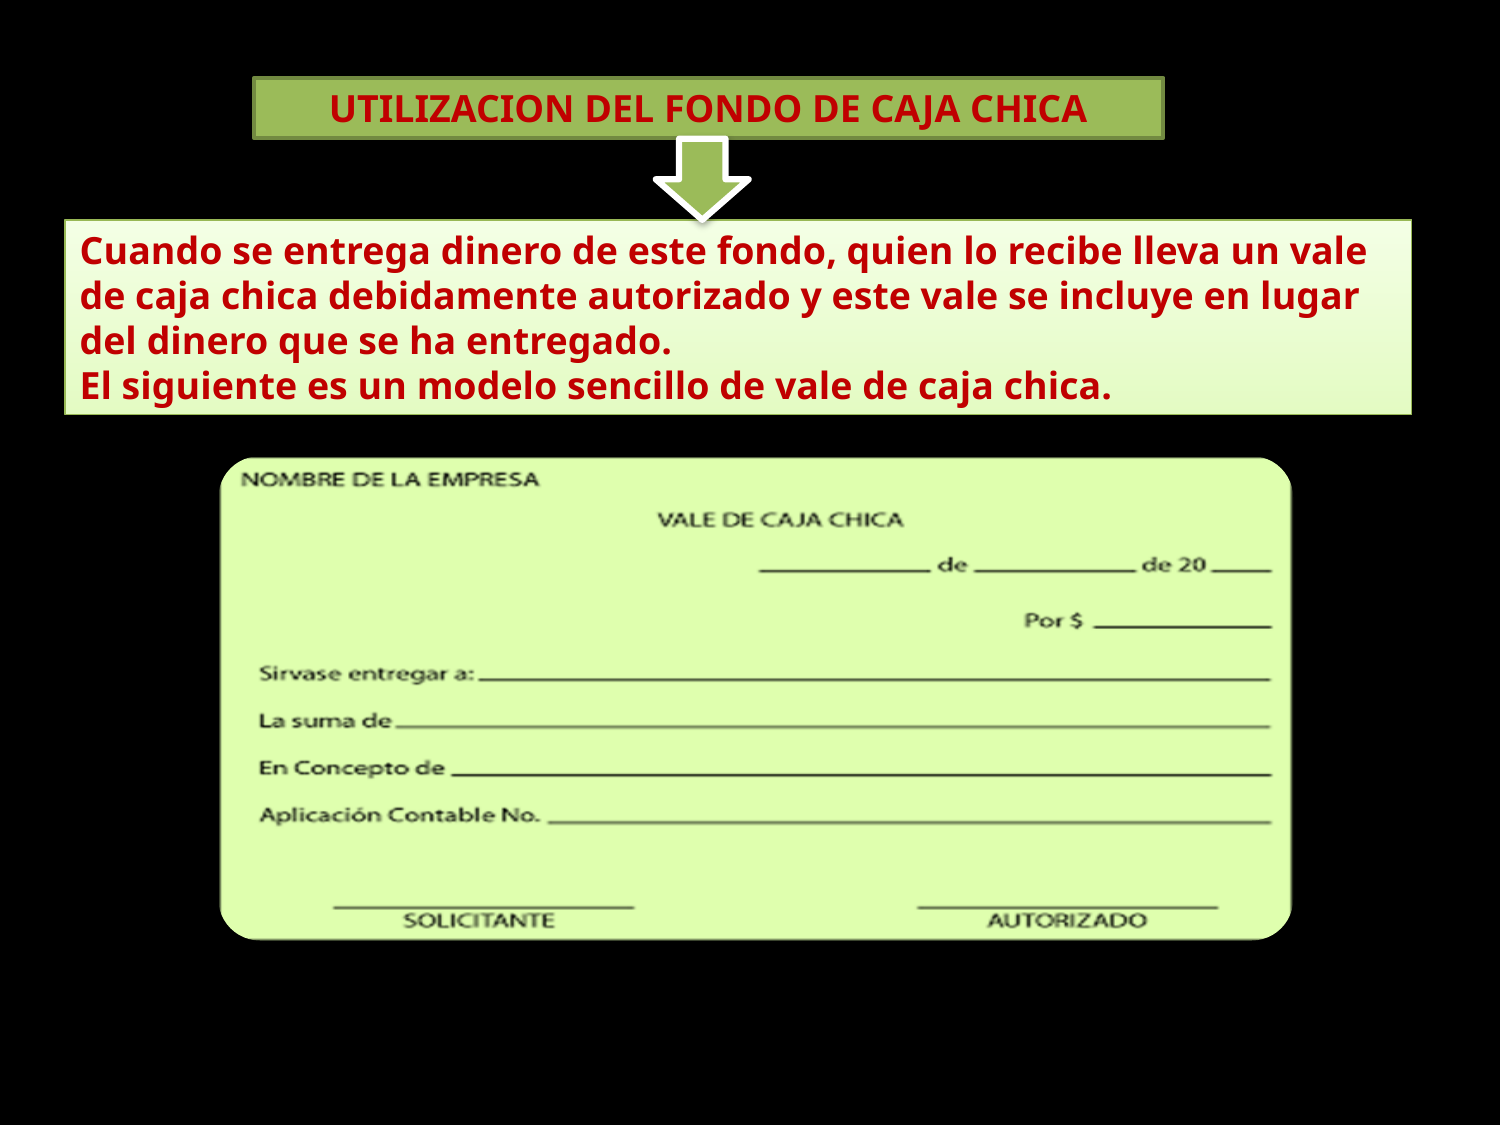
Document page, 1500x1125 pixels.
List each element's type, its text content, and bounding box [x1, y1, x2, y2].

picture [218, 455, 1294, 941]
text_box UTILIZACION DEL FONDO DE CAJA CHICA [252, 76, 1165, 140]
text_box Cuando se entrega dinero de este fondo, quien lo recibe lleva un vale de caja chica debidamente autorizado y este vale se incluye en lugar del dinero que se ha entregado. El siguiente es un modelo sencillo de vale de caja chica. [64, 219, 1412, 415]
text_box [652, 135, 752, 223]
